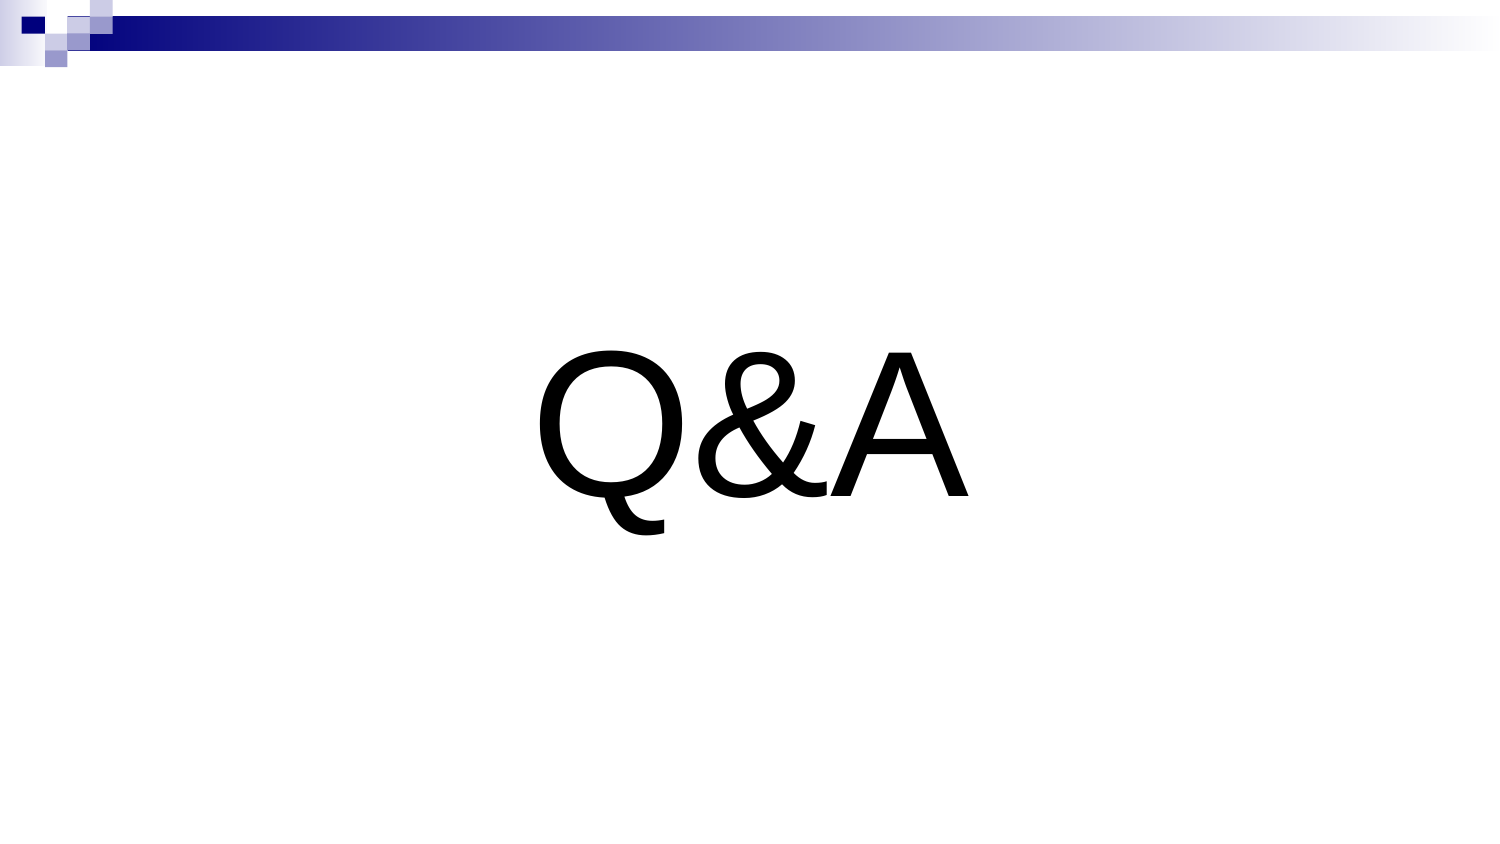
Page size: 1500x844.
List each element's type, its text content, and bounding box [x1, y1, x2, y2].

title Q&A [75, 56, 1425, 771]
